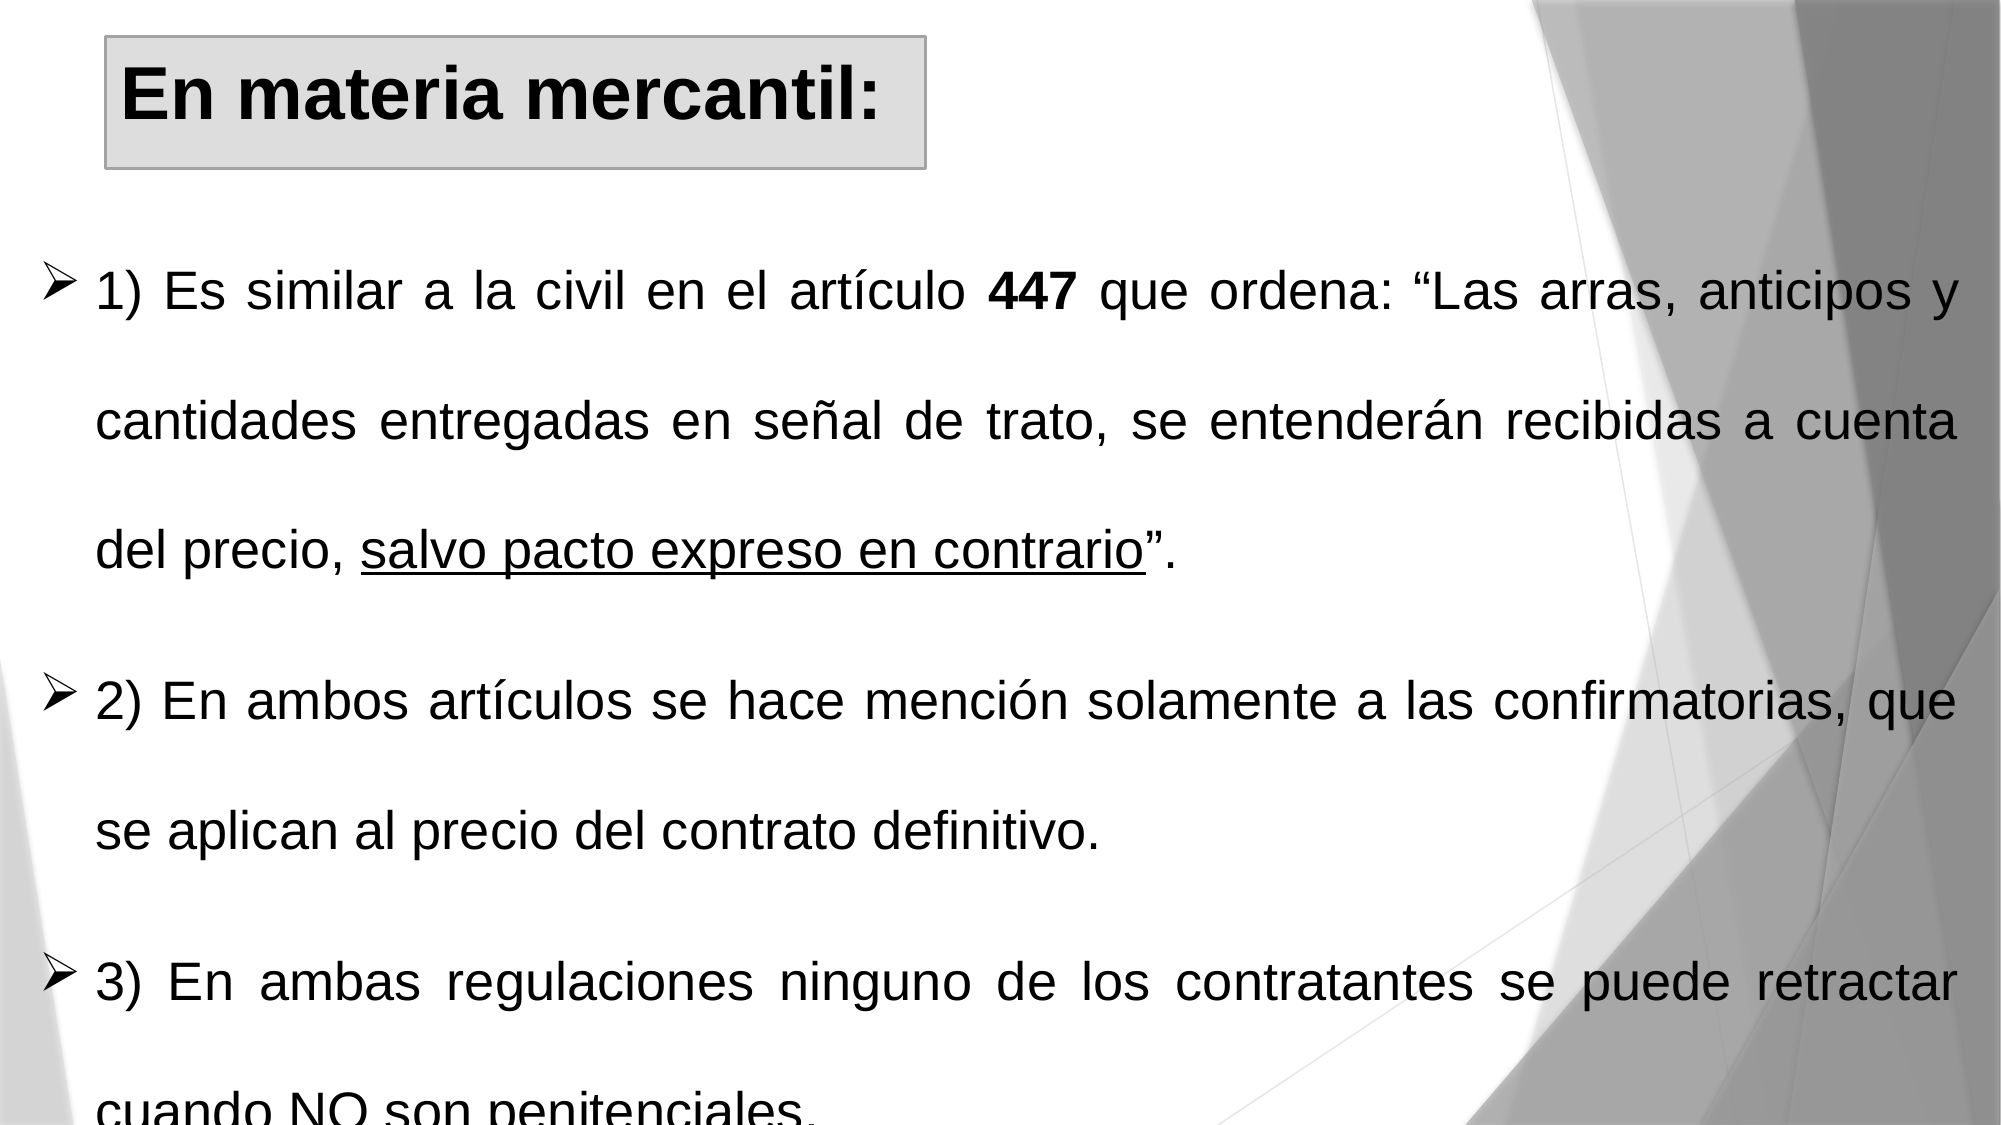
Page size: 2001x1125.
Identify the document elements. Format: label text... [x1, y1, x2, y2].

list 1) Es similar a la civil en el artículo 447 que ordena: “Las arras, anticipos y cantidades entregadas en señal de trato, se entenderán recibidas a cuenta del precio, salvo pacto expreso en contrario”. 2) En ambos artículos se hace mención solamente a las confirmatorias, que se aplican al precio del contrato definitivo. 3) En ambas regulaciones ninguno de los contratantes se puede retractar cuando NO son penitenciales. [23, 182, 1977, 1125]
title En materia mercantil: [104, 35, 927, 170]
